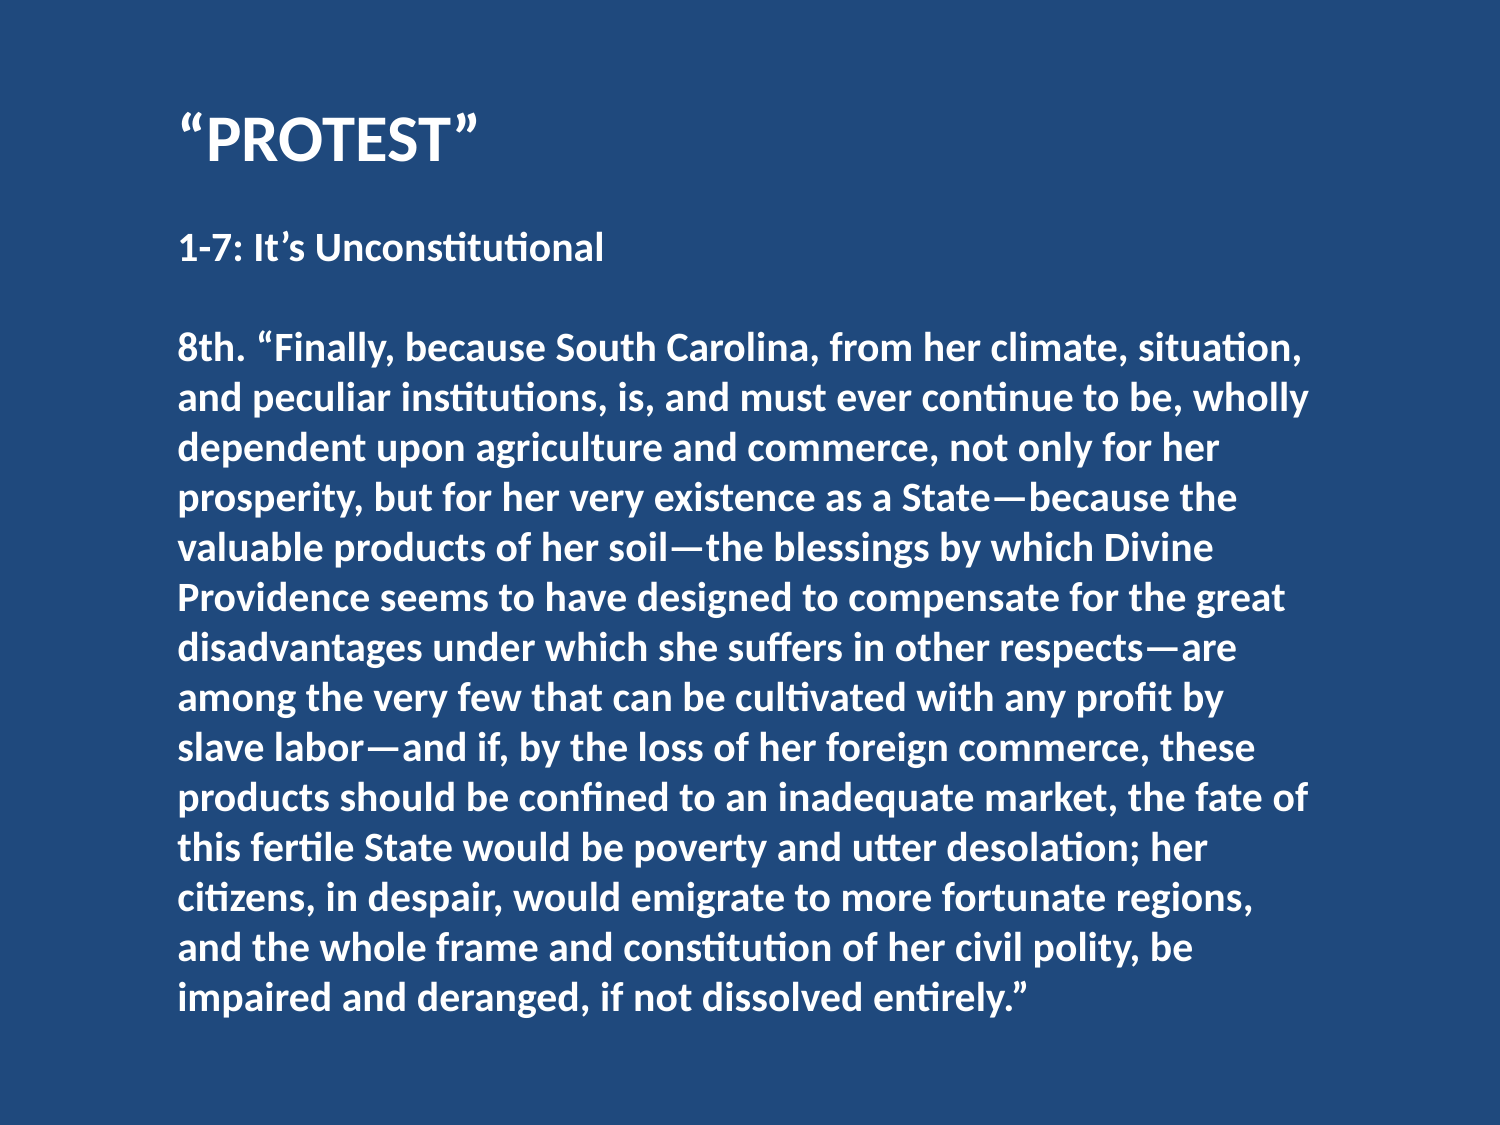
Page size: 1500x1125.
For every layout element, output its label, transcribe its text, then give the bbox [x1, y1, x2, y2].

text_box “PROTEST” 1-7: It’s Unconstitutional 8th. “Finally, because South Carolina, from her climate, situation, and peculiar institutions, is, and must ever continue to be, wholly dependent upon agriculture and commerce, not only for her prosperity, but for her very existence as a State—because the valuable products of her soil—the blessings by which Divine Providence seems to have designed to compensate for the great disadvantages under which she suffers in other respects—are among the very few that can be cultivated with any profit by slave labor—and if, by the loss of her foreign commerce, these products should be confined to an inadequate market, the fate of this fertile State would be poverty and utter desolation; her citizens, in despair, would emigrate to more fortunate regions, and the whole frame and constitution of her civil polity, be impaired and deranged, if not dissolved entirely.” [162, 87, 1325, 1028]
